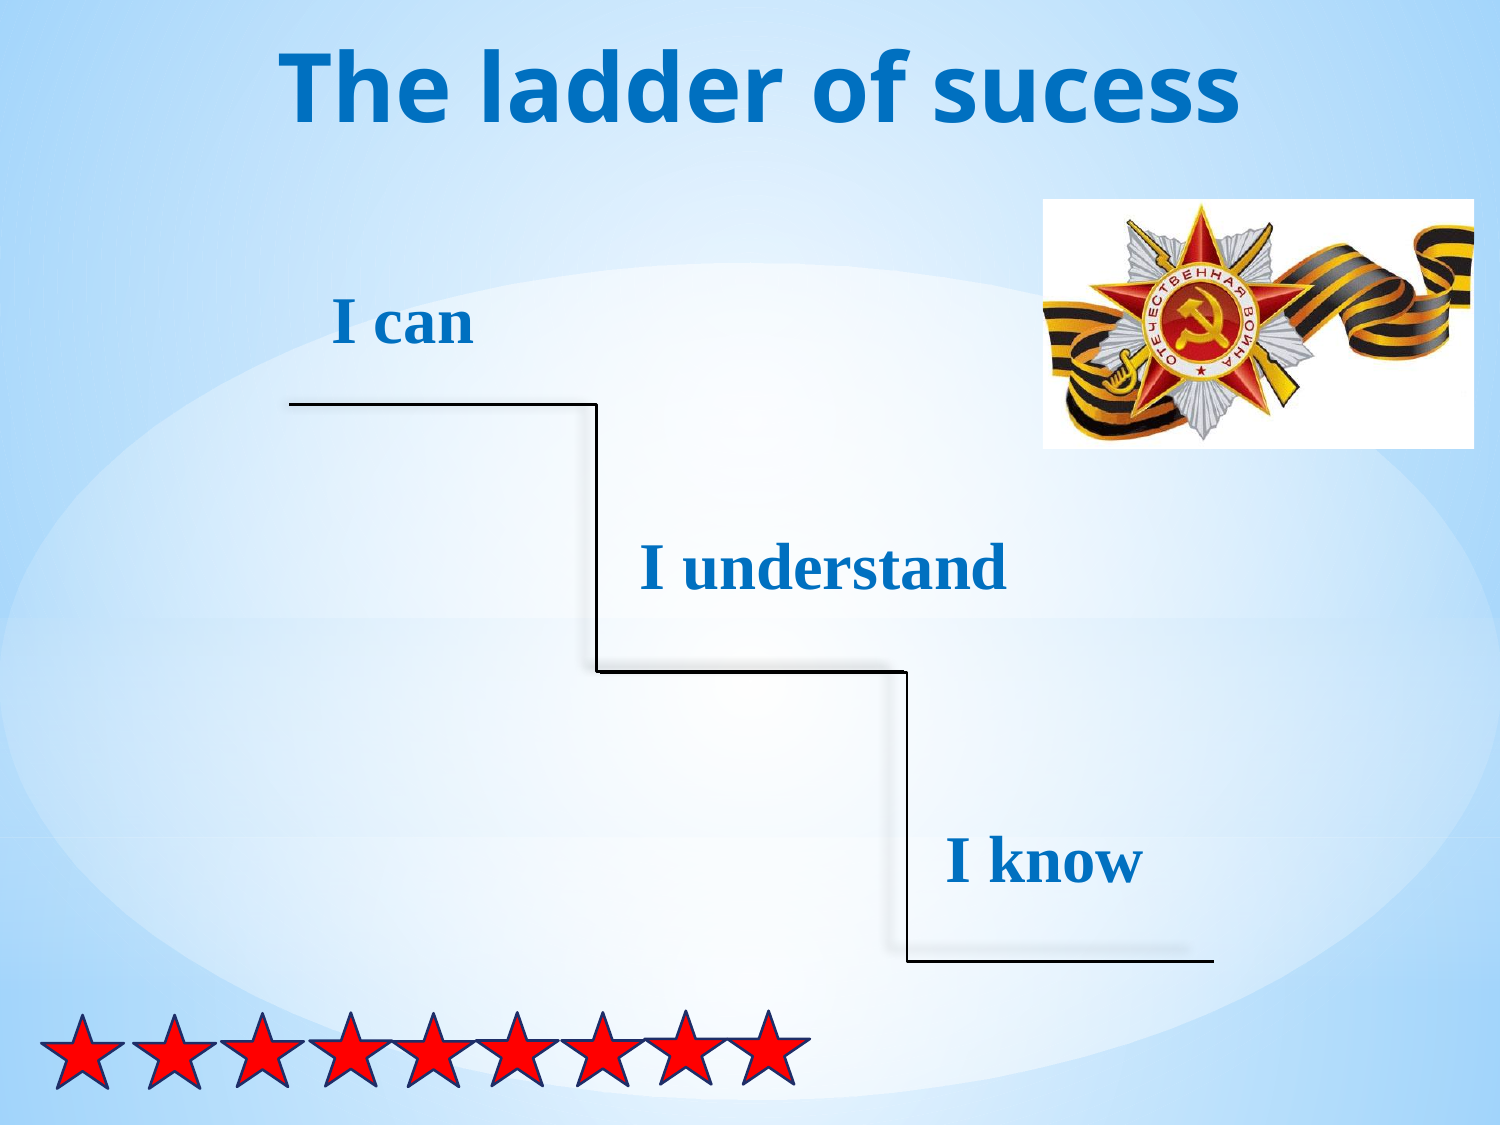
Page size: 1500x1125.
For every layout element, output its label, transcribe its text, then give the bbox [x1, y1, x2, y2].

text_box [728, 1009, 812, 1086]
text_box [643, 1009, 729, 1086]
text_box [308, 1011, 393, 1088]
text_box [390, 1011, 477, 1088]
text_box [132, 1013, 218, 1090]
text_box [599, 672, 1215, 962]
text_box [289, 404, 904, 672]
text_box [474, 1011, 560, 1088]
title The ladder of sucess [147, 19, 1258, 207]
text_box I can [316, 269, 669, 365]
text_box [560, 1011, 645, 1088]
text_box I understand [908, 515, 1102, 611]
text_box [219, 1011, 306, 1088]
text_box [39, 1013, 126, 1090]
picture [1042, 198, 1475, 450]
